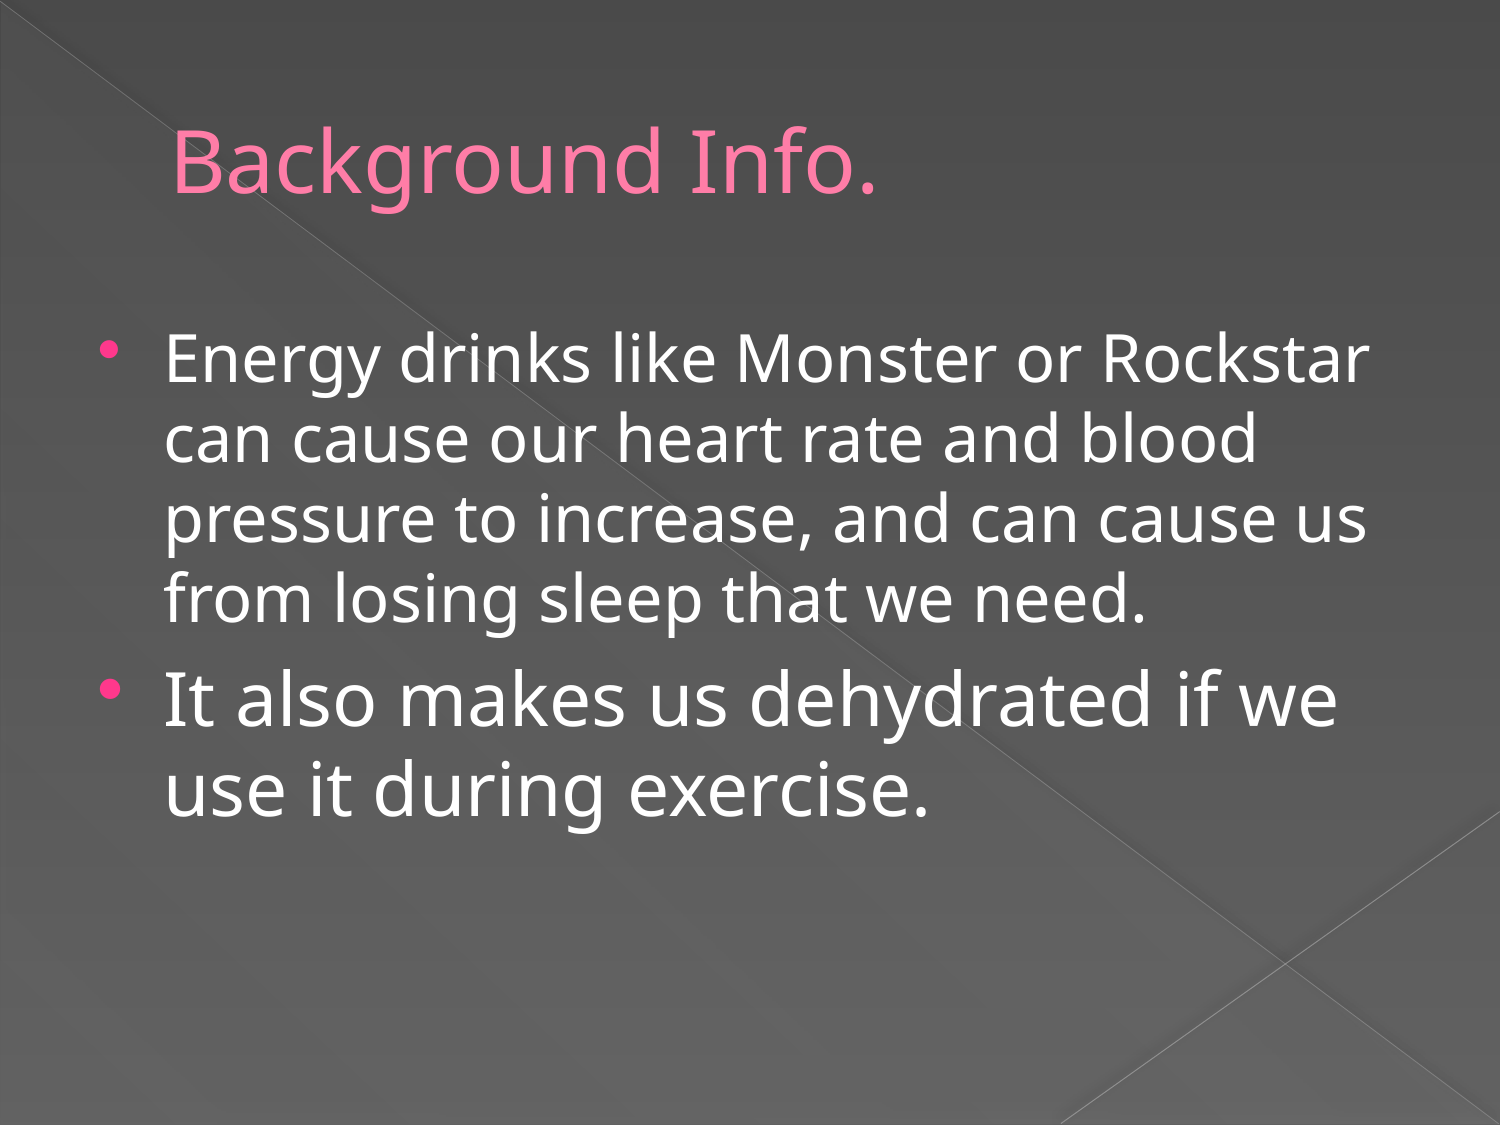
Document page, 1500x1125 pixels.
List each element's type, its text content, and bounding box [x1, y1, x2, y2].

list Energy drinks like Monster or Rockstar can cause our heart rate and blood pressure to increase, and can cause us from losing sleep that we need. It also makes us dehydrated if we use it during exercise. [75, 308, 1425, 1059]
title Background Info. [75, 43, 1425, 274]
